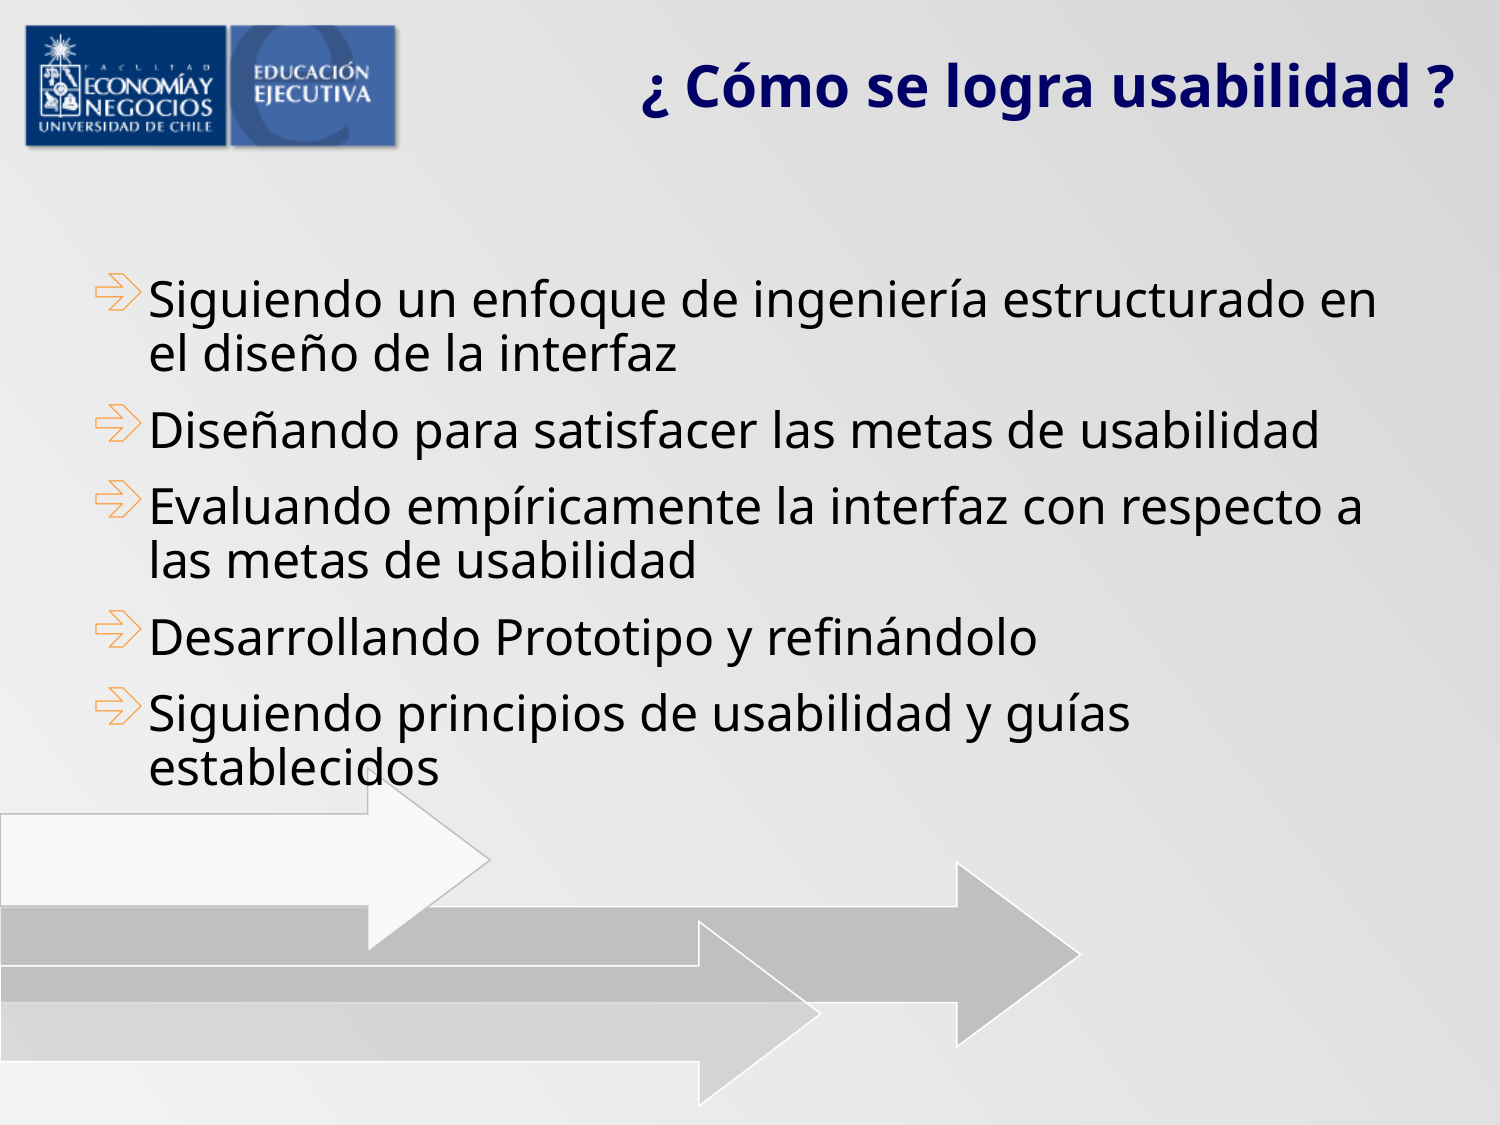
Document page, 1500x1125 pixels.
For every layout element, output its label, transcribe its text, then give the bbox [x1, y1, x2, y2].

picture [0, 0, 1500, 1125]
list Siguiendo un enfoque de ingeniería estructurado en el diseño de la interfaz Diseñando para satisfacer las metas de usabilidad Evaluando empíricamente la interfaz con respecto a las metas de usabilidad Desarrollando Prototipo y refinándolo Siguiendo principios de usabilidad y guías establecidos [76, 266, 1428, 1010]
title ¿ Cómo se logra usabilidad ? [395, 18, 1471, 150]
